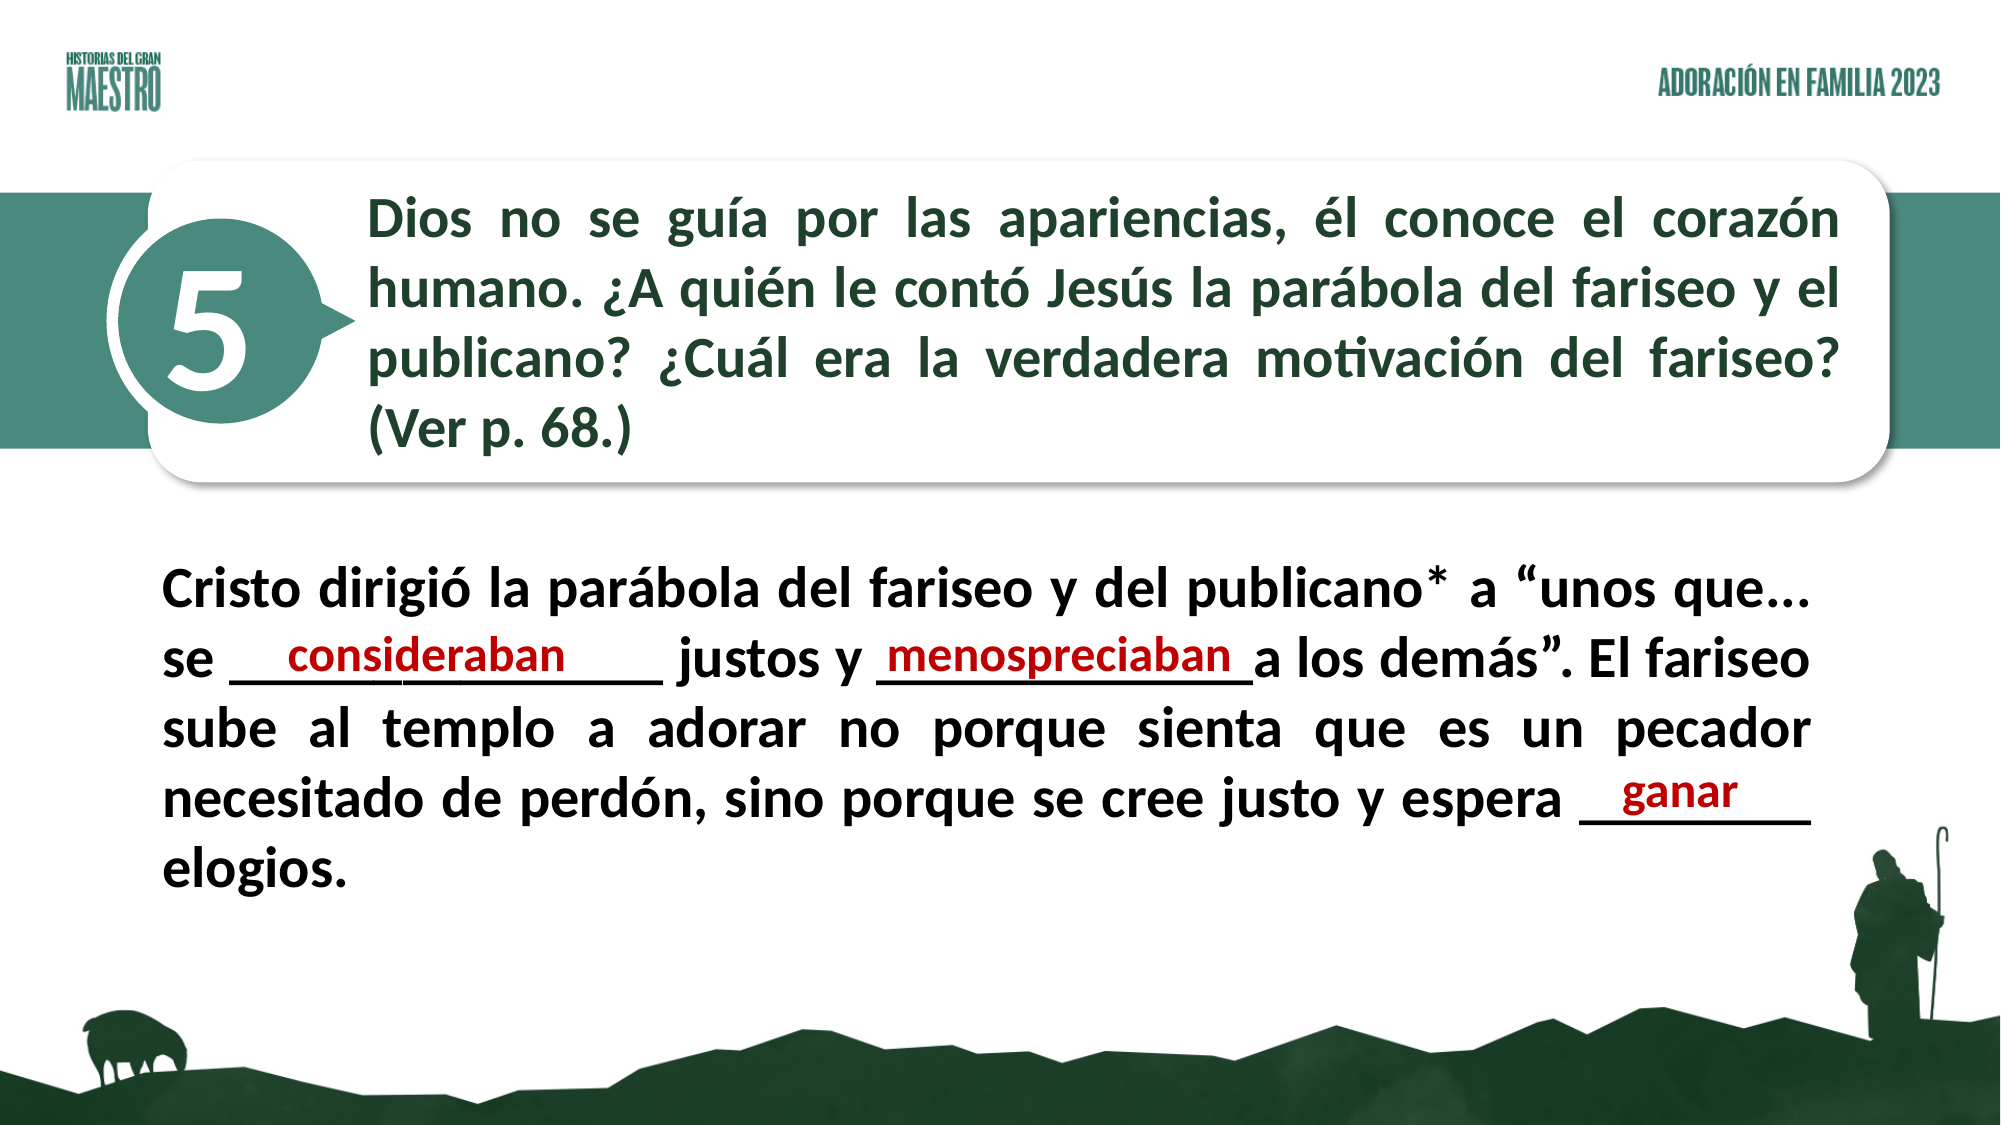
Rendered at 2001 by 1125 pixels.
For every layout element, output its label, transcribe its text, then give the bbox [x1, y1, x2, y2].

text_box Cristo dirigió la parábola del fariseo y del publicano* a “unos que... se _______________ justos y _____________a los demás”. El fariseo sube al templo a adorar no porque sienta que es un pecador necesitado de perdón, sino porque se cree justo y espera ________ elogios. [147, 541, 1828, 907]
text_box menospreciaban [871, 614, 1304, 689]
picture [0, 0, 2001, 1125]
text_box ganar [1607, 750, 1921, 826]
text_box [0, 160, 2000, 483]
text_box consideraban [272, 614, 587, 689]
